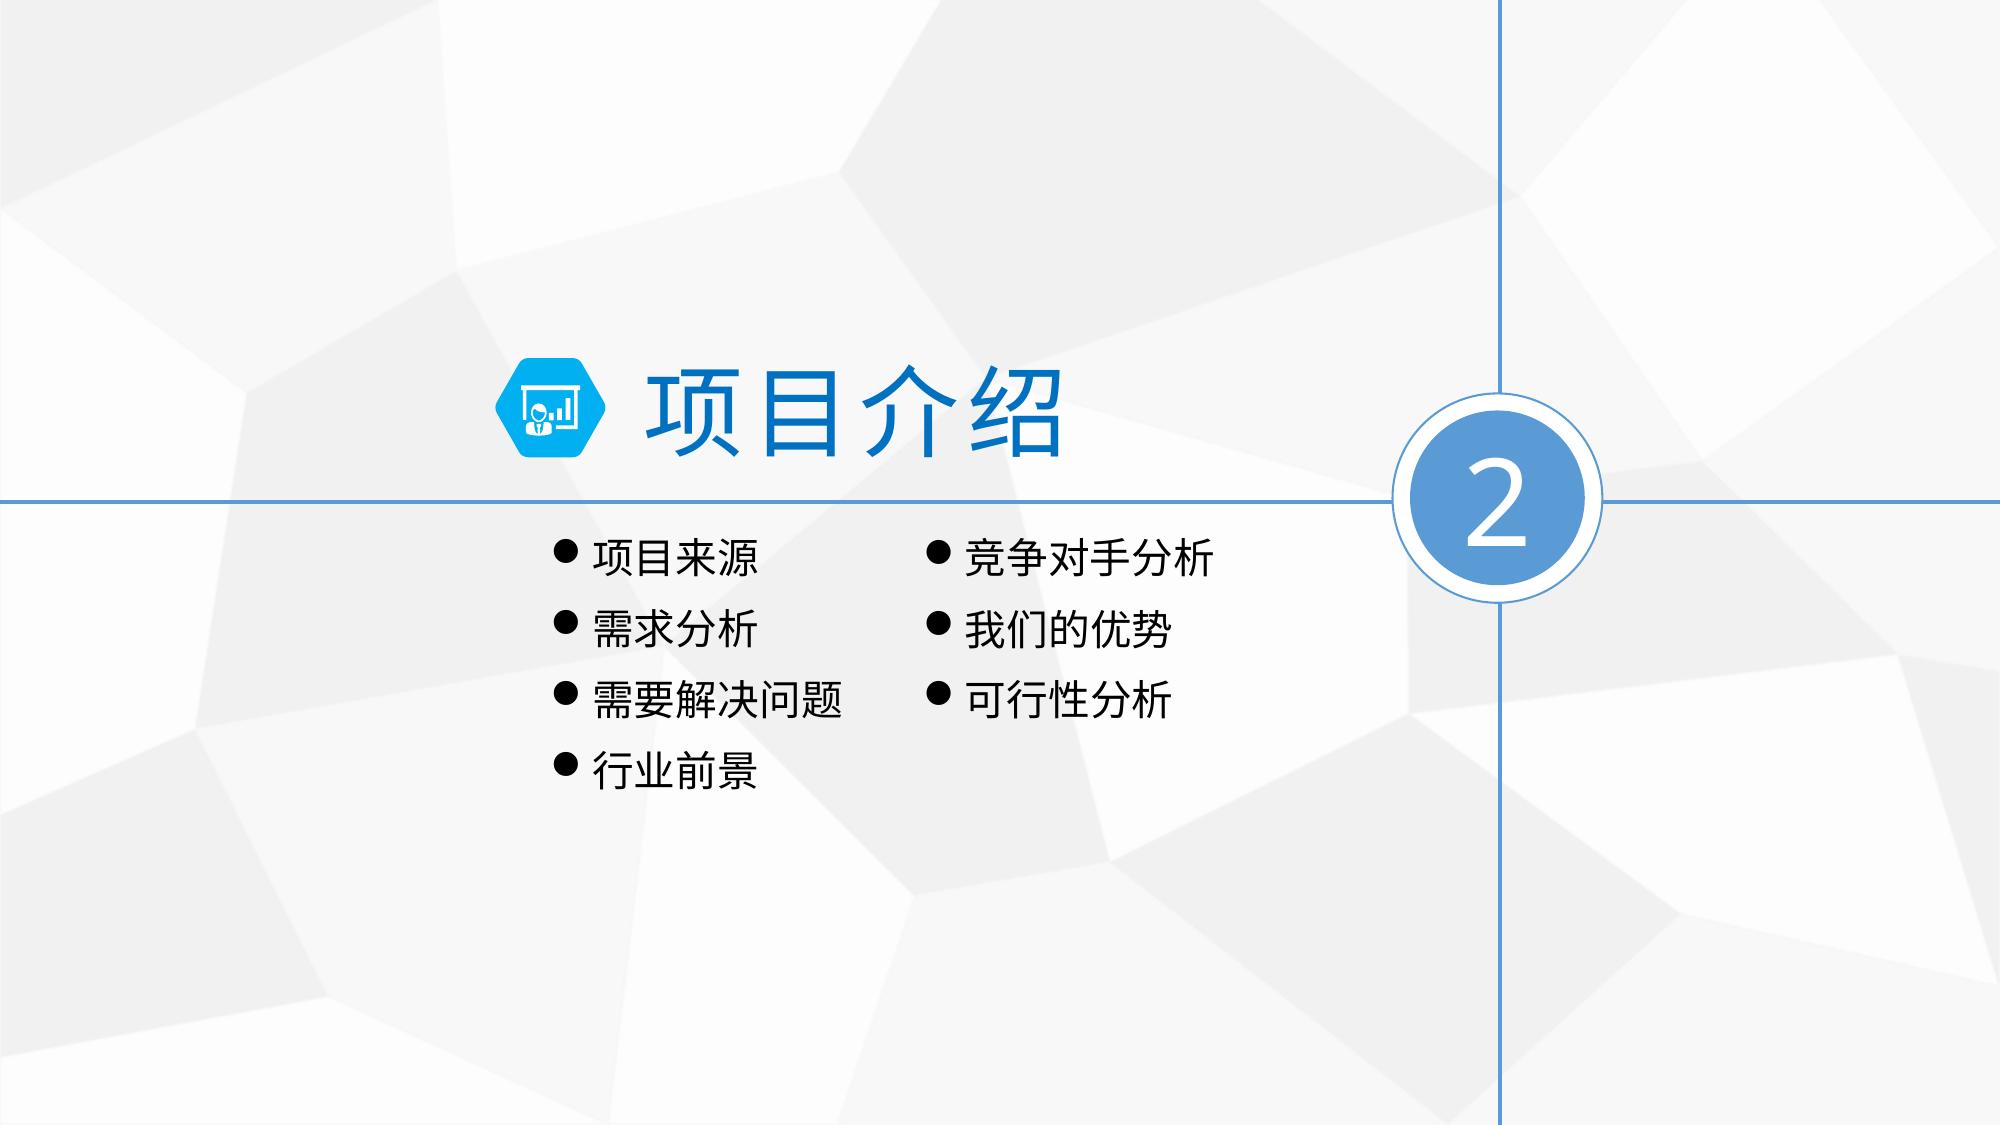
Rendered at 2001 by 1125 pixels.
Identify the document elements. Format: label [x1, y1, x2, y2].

picture [1501, 0, 2000, 501]
picture [0, 0, 1499, 501]
text_box [495, 358, 606, 458]
picture [0, 503, 1499, 1125]
picture [1501, 503, 2000, 1125]
